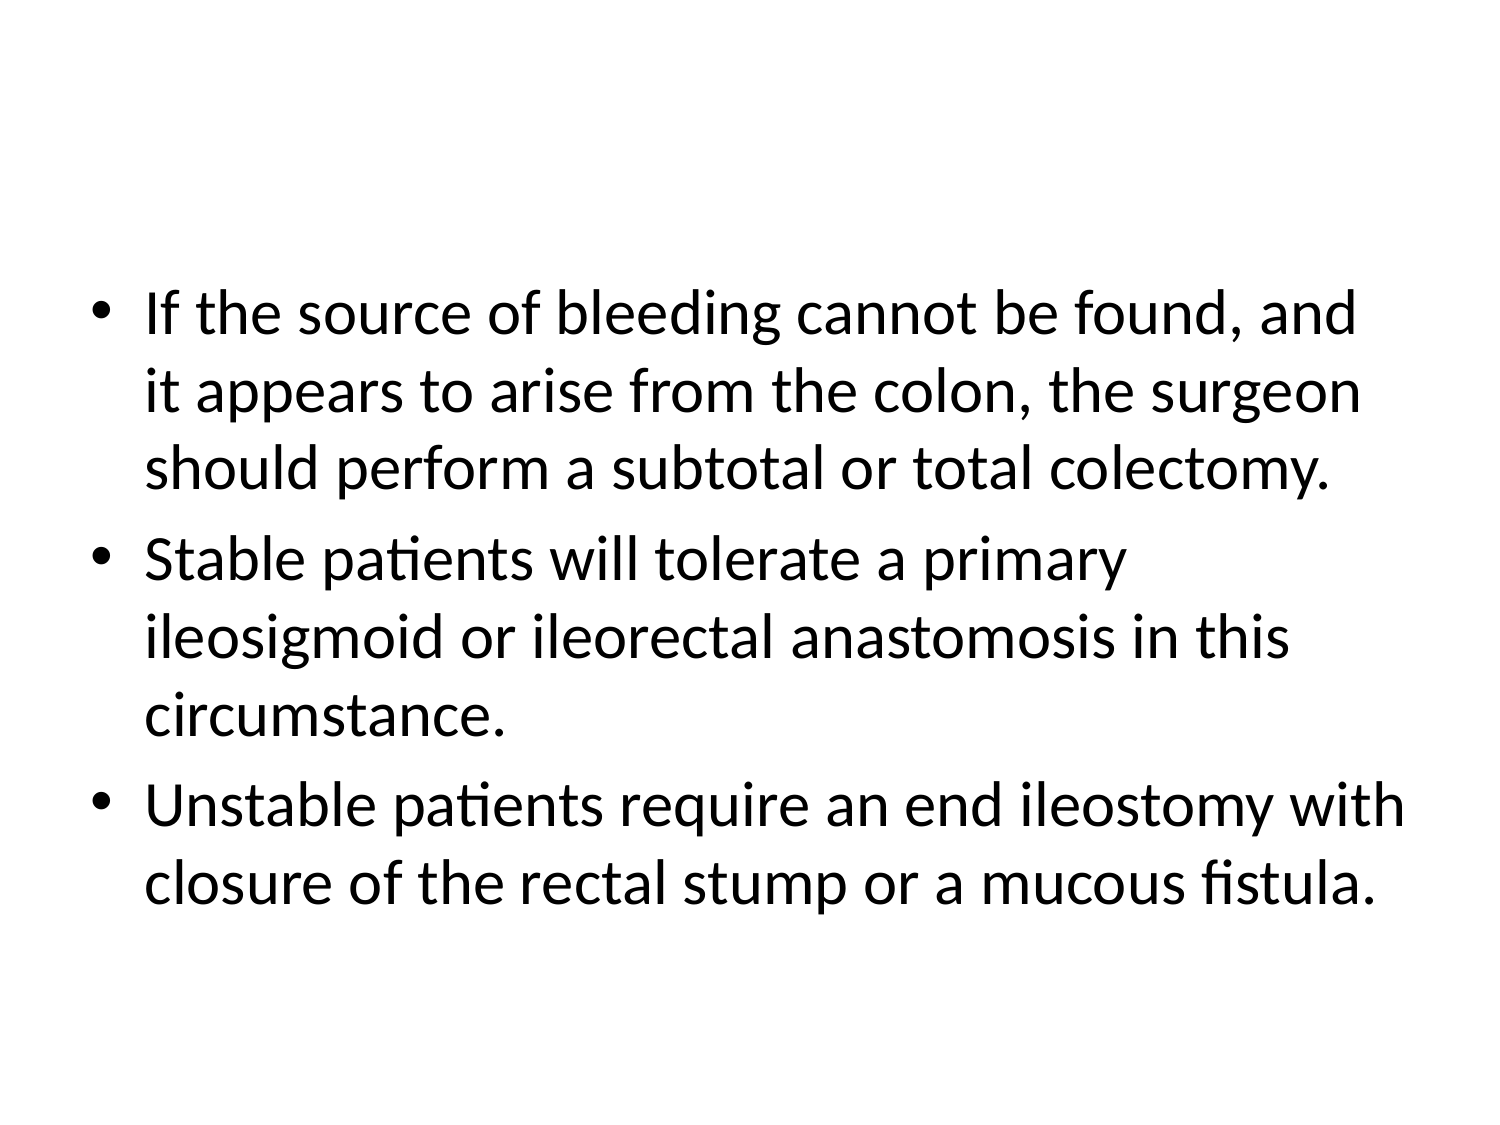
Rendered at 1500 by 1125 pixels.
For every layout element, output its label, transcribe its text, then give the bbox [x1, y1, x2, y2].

list If the source of bleeding cannot be found, and it appears to arise from the colon, the surgeon should perform a subtotal or total colectomy. Stable patients will tolerate a primary ileosigmoid or ileorectal anastomosis in this circumstance. Unstable patients require an end ileostomy with closure of the rectal stump or a mucous fistula. [75, 262, 1425, 1005]
